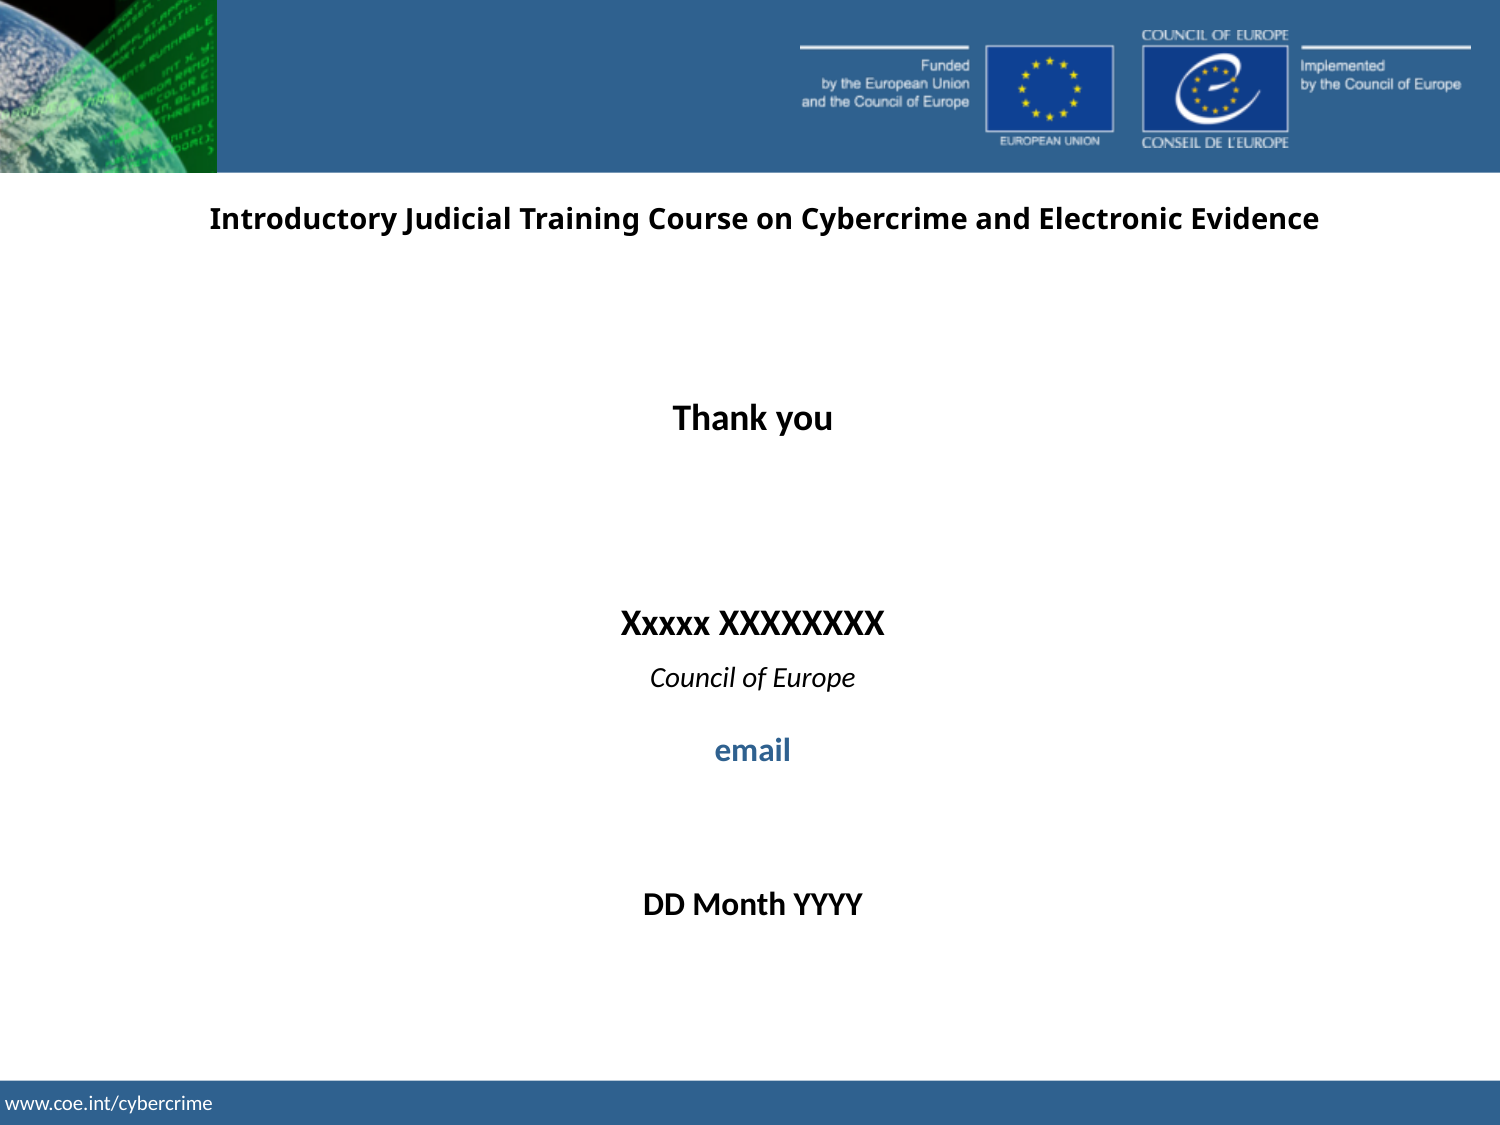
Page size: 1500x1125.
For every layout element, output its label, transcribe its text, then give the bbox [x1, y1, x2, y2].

text_box Introductory Judicial Training Course on Cybercrime and Electronic Evidence [59, 193, 1471, 243]
text_box Thank you Xxxxx XXXXXXXX Council of Europe email DD Month YYYY [47, 385, 1459, 930]
picture [799, 30, 1471, 148]
picture [0, 0, 217, 173]
